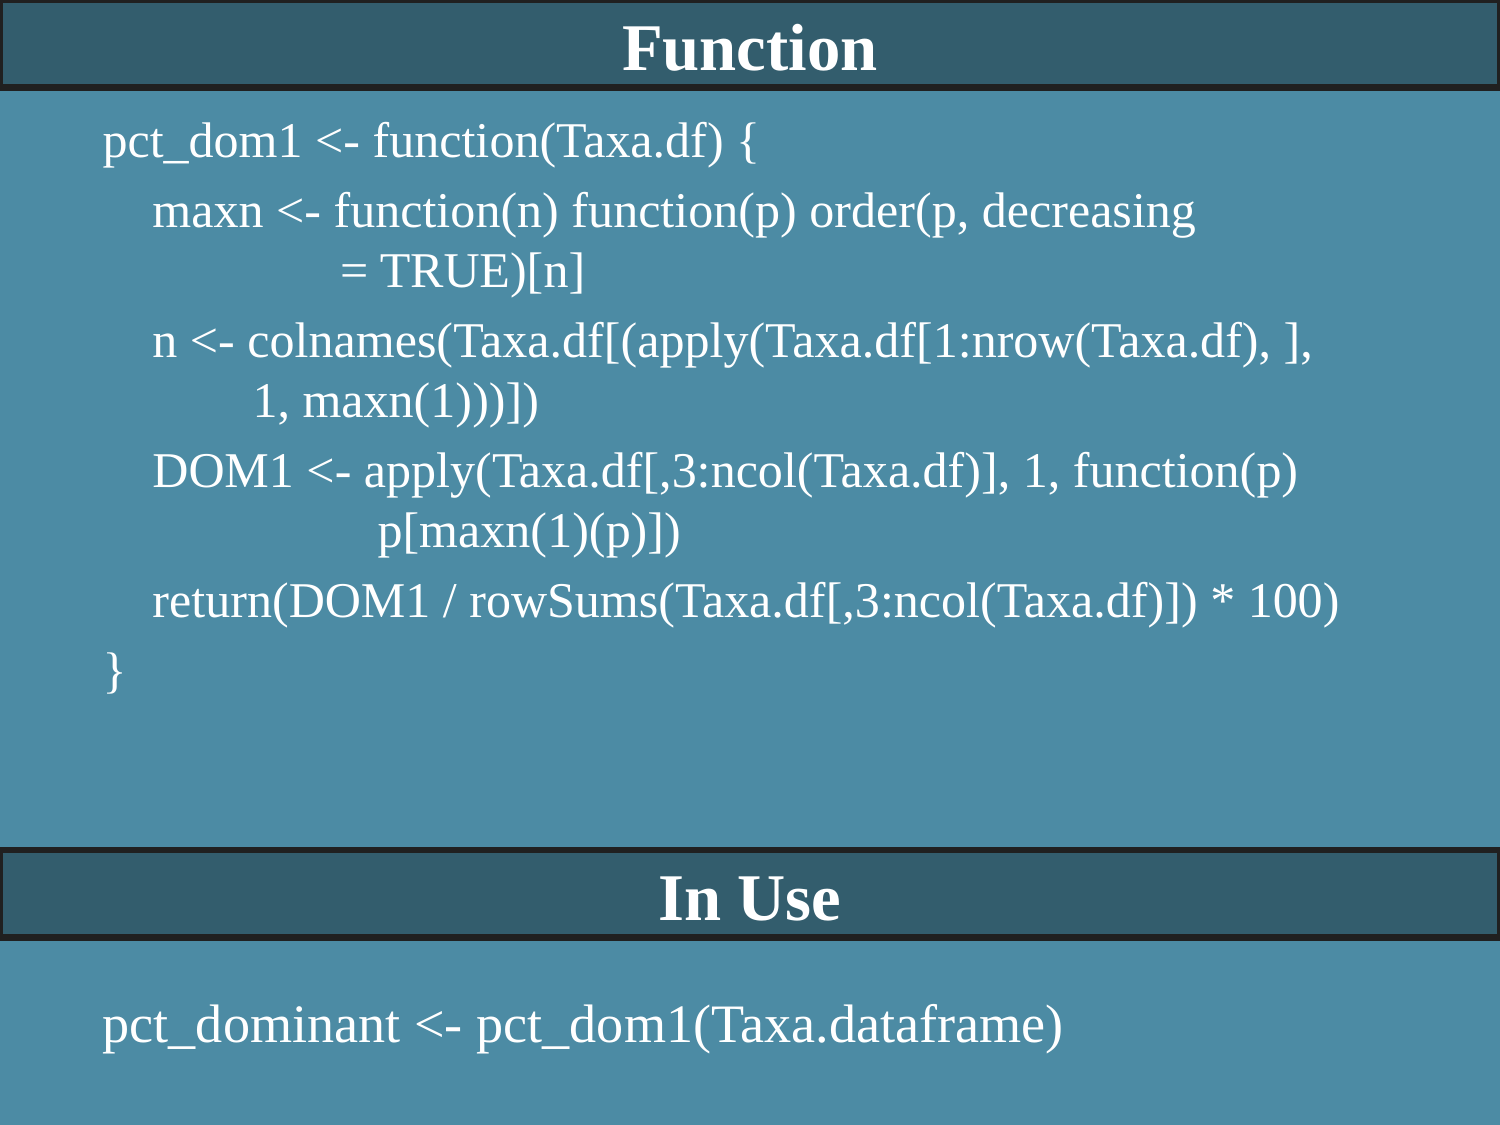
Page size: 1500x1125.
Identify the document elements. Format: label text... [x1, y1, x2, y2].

text_box In Use [0, 847, 1500, 941]
list pct_dominant <- pct_dom1(Taxa.dataframe) [87, 980, 1500, 1125]
list pct_dom1 <- function(Taxa.df) { maxn <- function(n) function(p) order(p, decreasing = TRUE)[n] n <- colnames(Taxa.df[(apply(Taxa.df[1:nrow(Taxa.df), ], 1, maxn(1)))]) DOM1 <- apply(Taxa.df[,3:ncol(Taxa.df)], 1, function(p) p[maxn(1)(p)]) return(DOM1 / rowSums(Taxa.df[,3:ncol(Taxa.df)]) * 100) } [87, 99, 1400, 847]
text_box Function [0, 0, 1500, 91]
